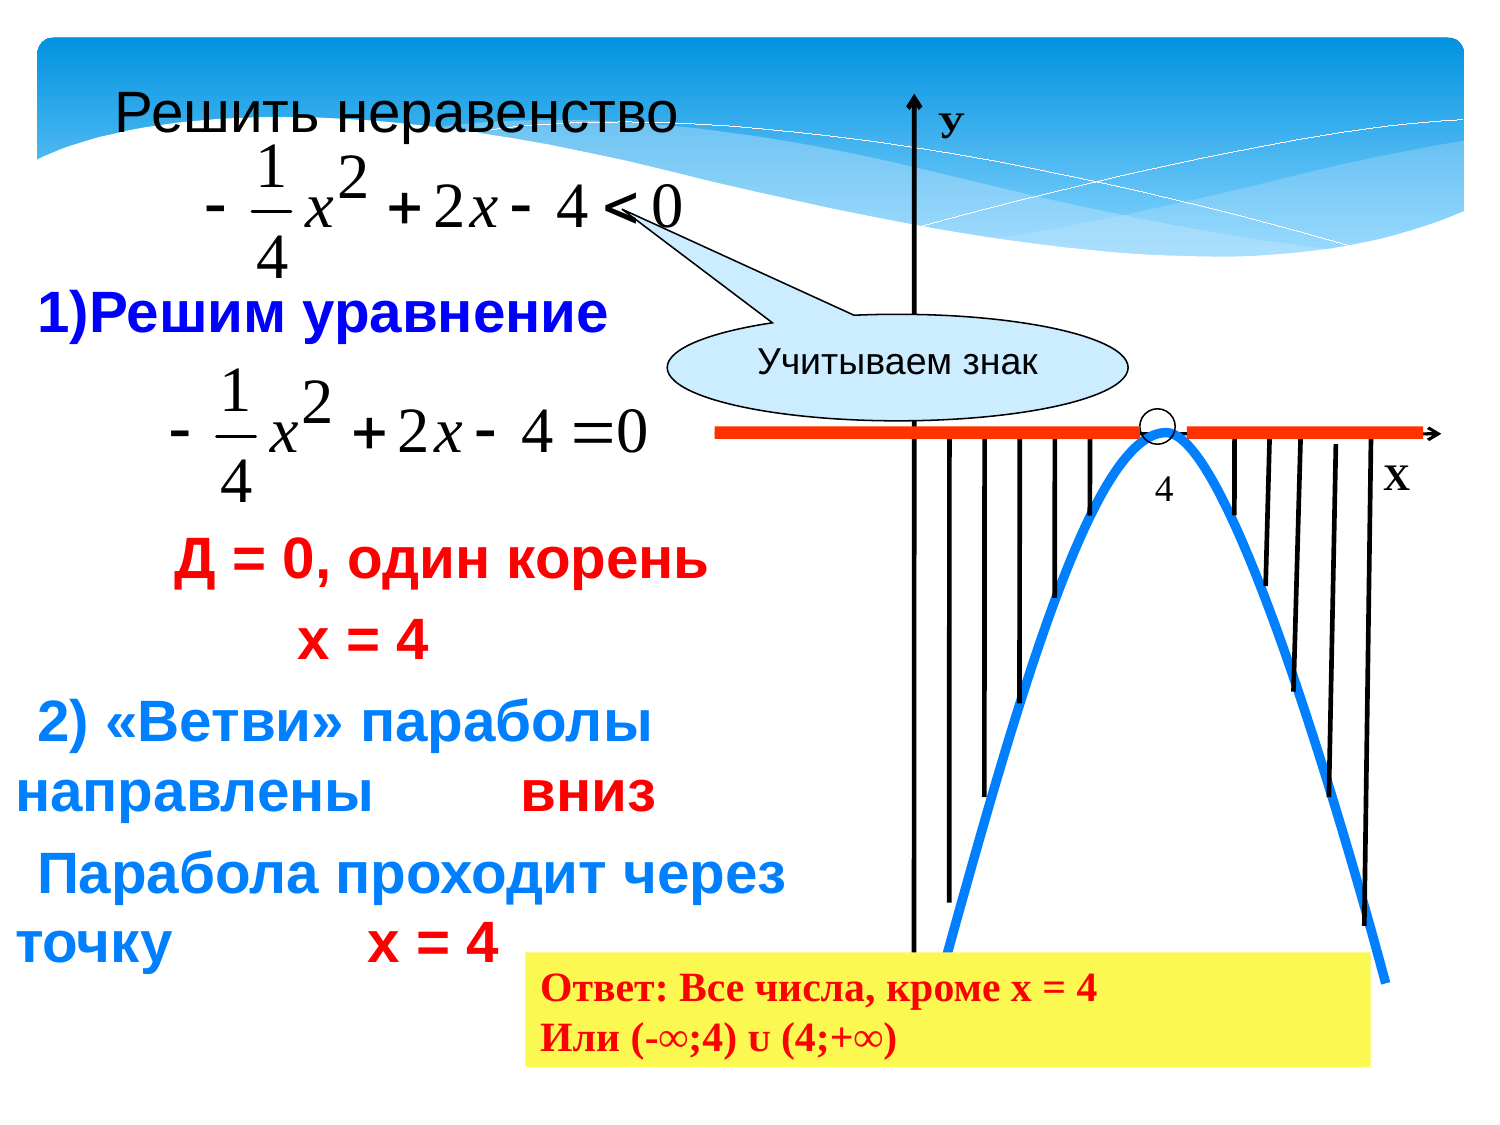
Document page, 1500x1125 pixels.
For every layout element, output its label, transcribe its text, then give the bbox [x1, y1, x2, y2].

text_box [1032, 623, 1291, 674]
text_box У [922, 93, 980, 154]
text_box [1155, 616, 1500, 625]
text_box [1190, 507, 1345, 512]
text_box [194, 125, 696, 293]
text_box Ответ: Все числа, кроме х = 4 Или (-∞;4) ᴜ (4;+∞) [525, 952, 1371, 1068]
list 1)Решим уравнение Д = 0, один корень х = 4 2) «Ветви» параболы направлены вниз Парабола проходит через точку х = 4 [0, 267, 863, 1041]
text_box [1120, 675, 1500, 683]
text_box Решить неравенство [100, 66, 821, 152]
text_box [159, 349, 661, 518]
text_box [1050, 535, 1272, 615]
text_box Х [1373, 445, 1425, 505]
text_box Учитываем знак [667, 244, 1129, 421]
text_box [947, 676, 1386, 984]
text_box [1167, 558, 1427, 566]
text_box [1139, 408, 1176, 431]
text_box [1093, 441, 1235, 525]
text_box [1147, 441, 1168, 445]
